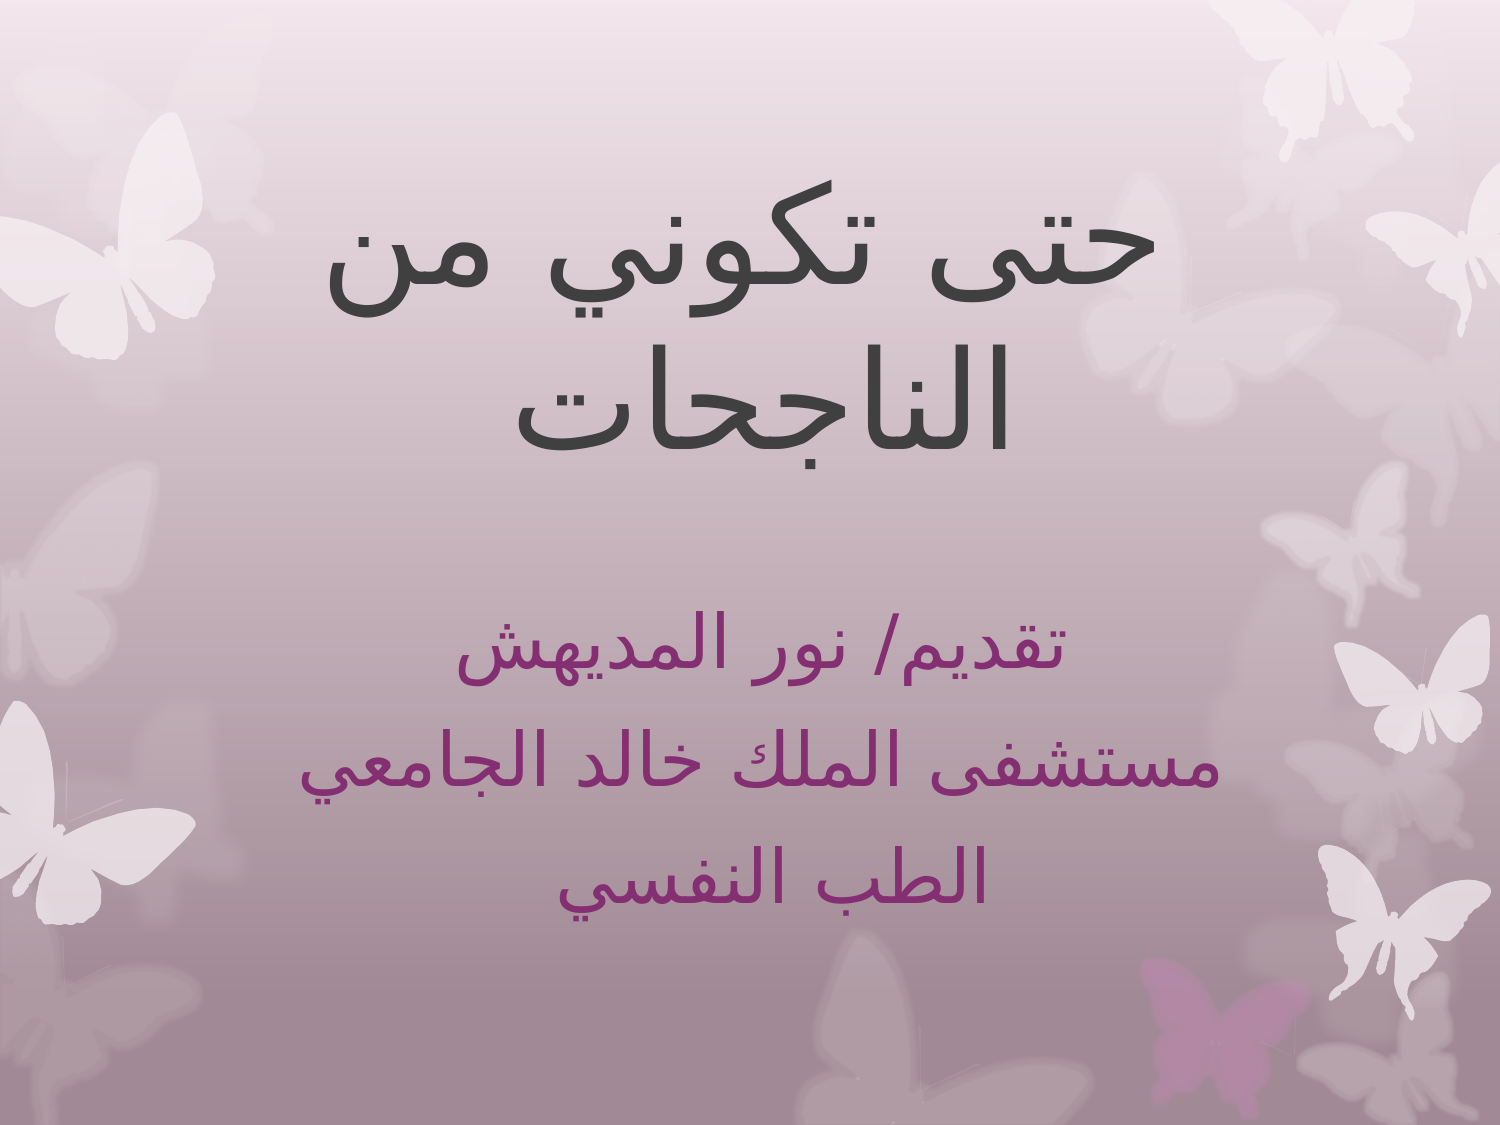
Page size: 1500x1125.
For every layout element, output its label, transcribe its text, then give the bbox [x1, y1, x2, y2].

subtitle تقديم/ نور المديهش مستشفى الملك خالد الجامعي الطب النفسي [159, 586, 1365, 965]
title حتى تكوني من الناجحات [159, 243, 1327, 485]
